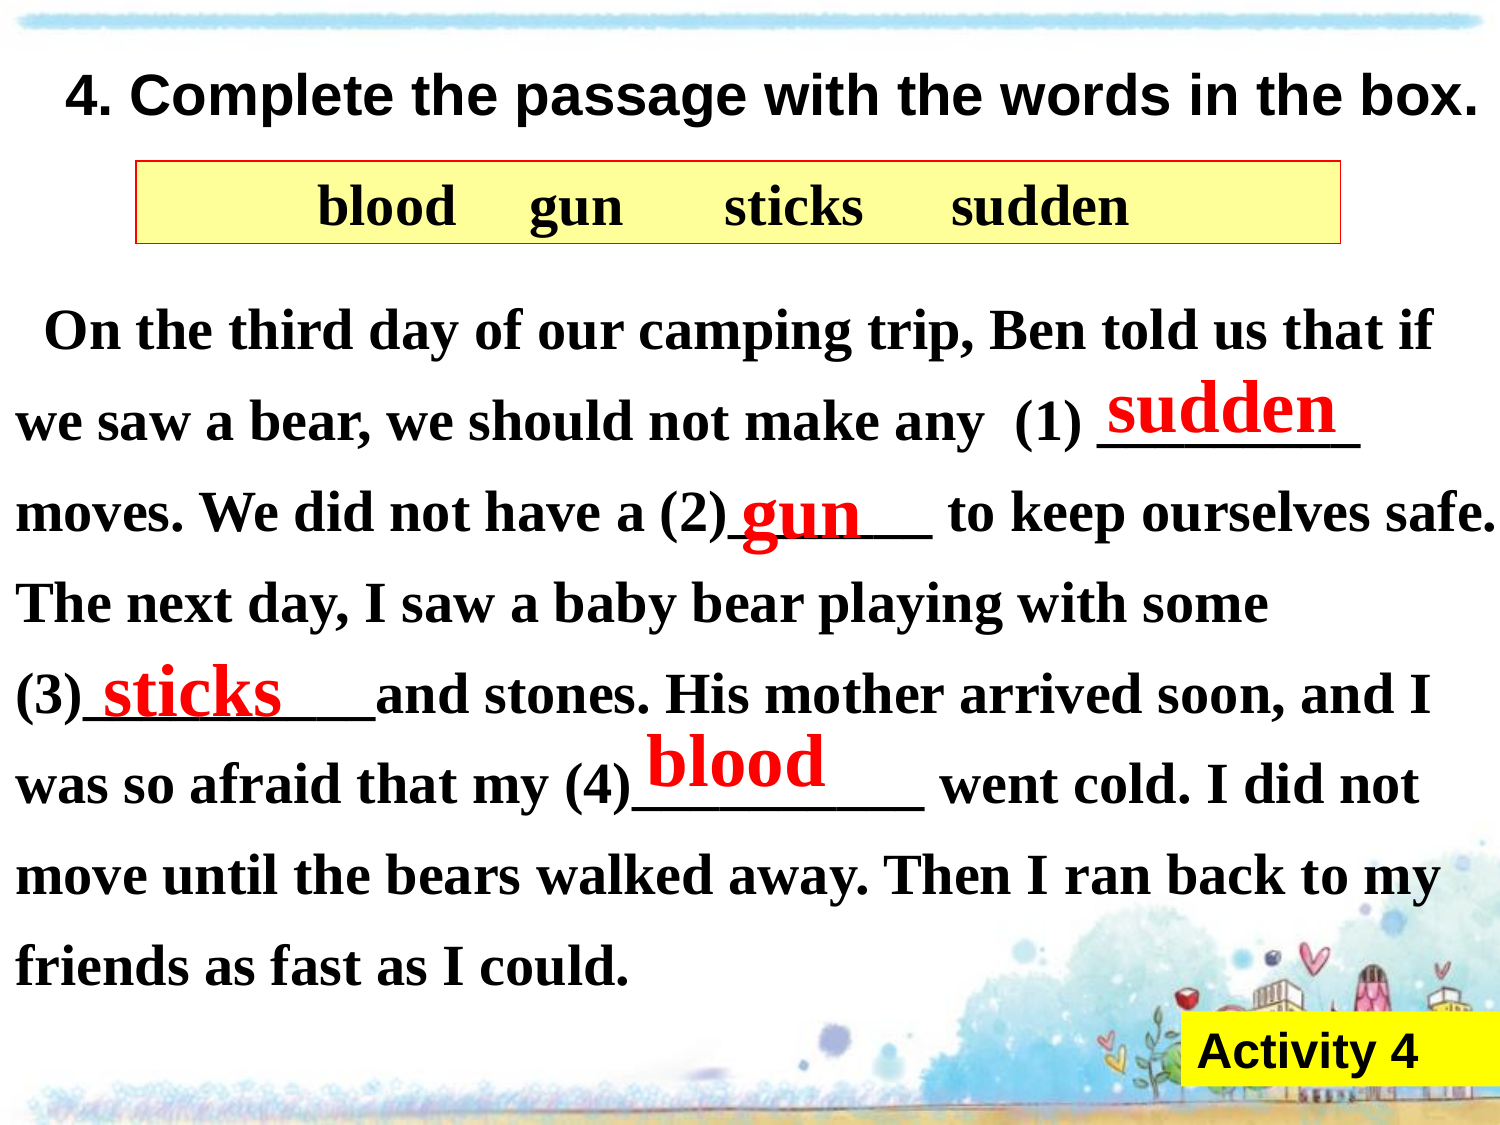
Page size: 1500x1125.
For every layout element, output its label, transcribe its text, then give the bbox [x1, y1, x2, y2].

text_box 4. Complete the passage with the words in the box. [50, 50, 1500, 135]
text_box sudden [1092, 349, 1371, 455]
text_box On the third day of our camping trip, Ben told us that if we saw a bear, we should not make any (1) _________ moves. We did not have a (2)_______ to keep ourselves safe. The next day, I saw a baby bear playing with some (3)__________and stones. His mother arrived soon, and I was so afraid that my (4)__________ went cold. I did not move until the bears walked away. Then I ran back to my friends as fast as I could. [0, 262, 1500, 1005]
text_box sticks [88, 633, 335, 739]
picture [0, 1005, 1500, 1125]
picture [0, 0, 1500, 262]
text_box blood [631, 704, 878, 810]
text_box gun [726, 456, 973, 562]
text_box blood gun sticks sudden [135, 160, 1341, 244]
text_box Activity 4 [1181, 1011, 1500, 1087]
